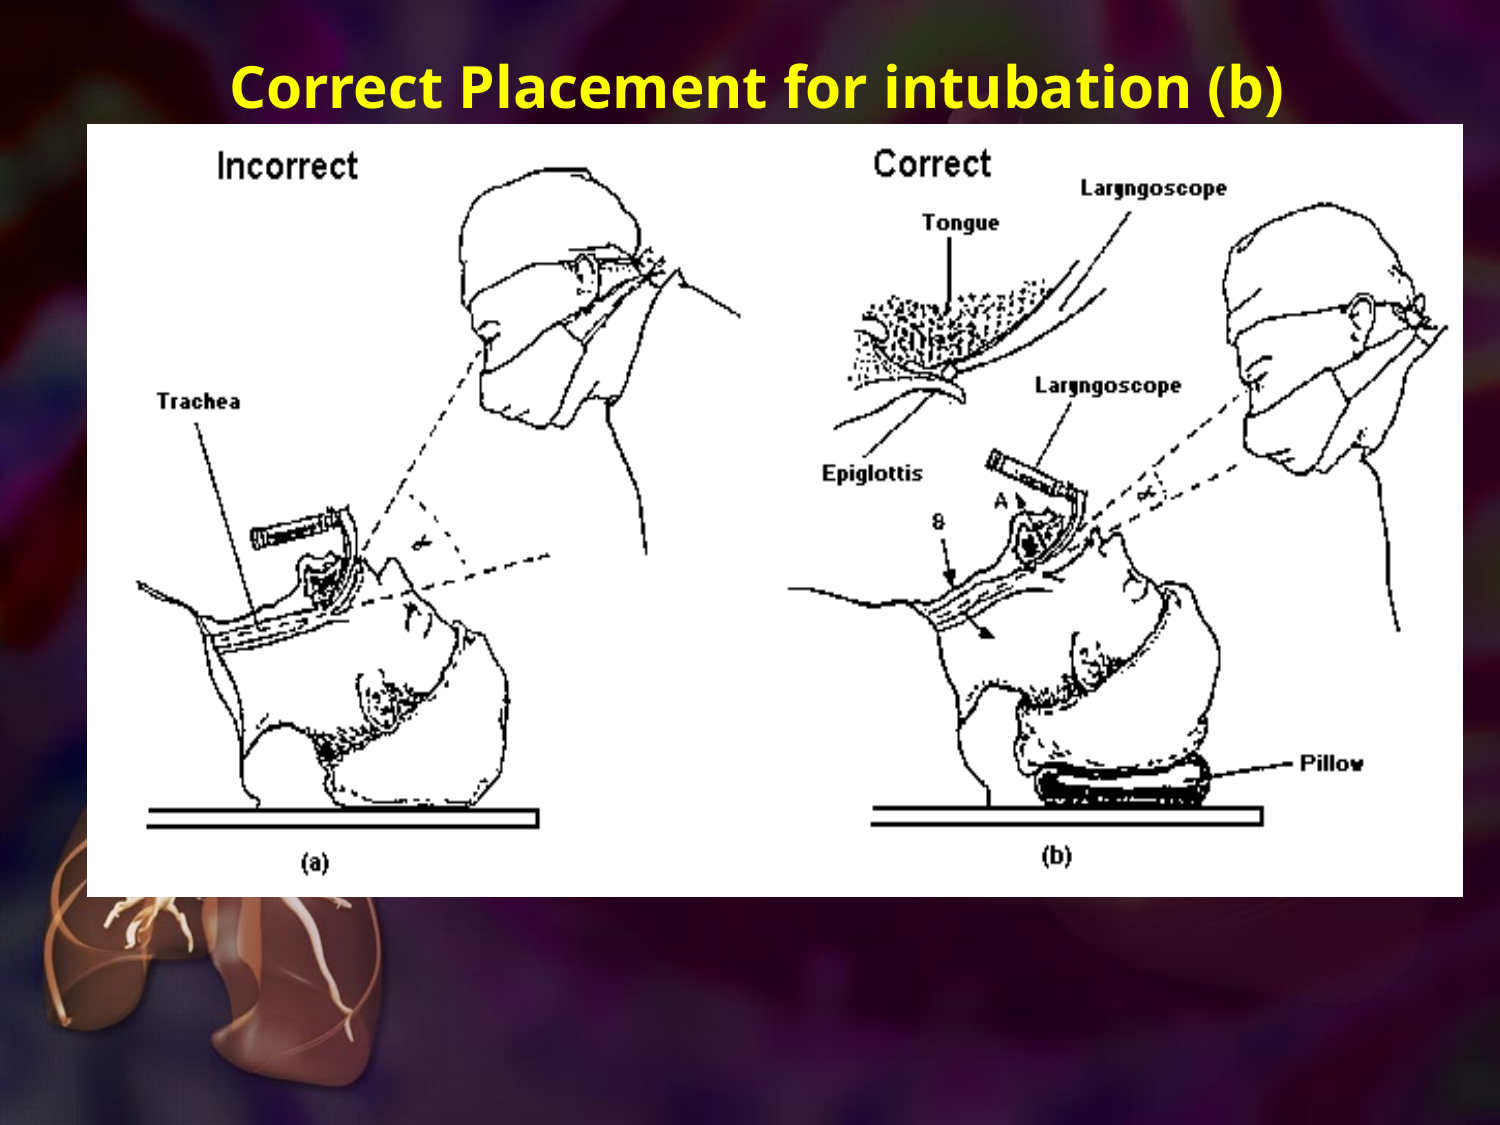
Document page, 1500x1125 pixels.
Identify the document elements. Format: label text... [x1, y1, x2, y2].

text_box Correct Placement for intubation (b) [214, 42, 1299, 123]
picture [0, 0, 1500, 1125]
